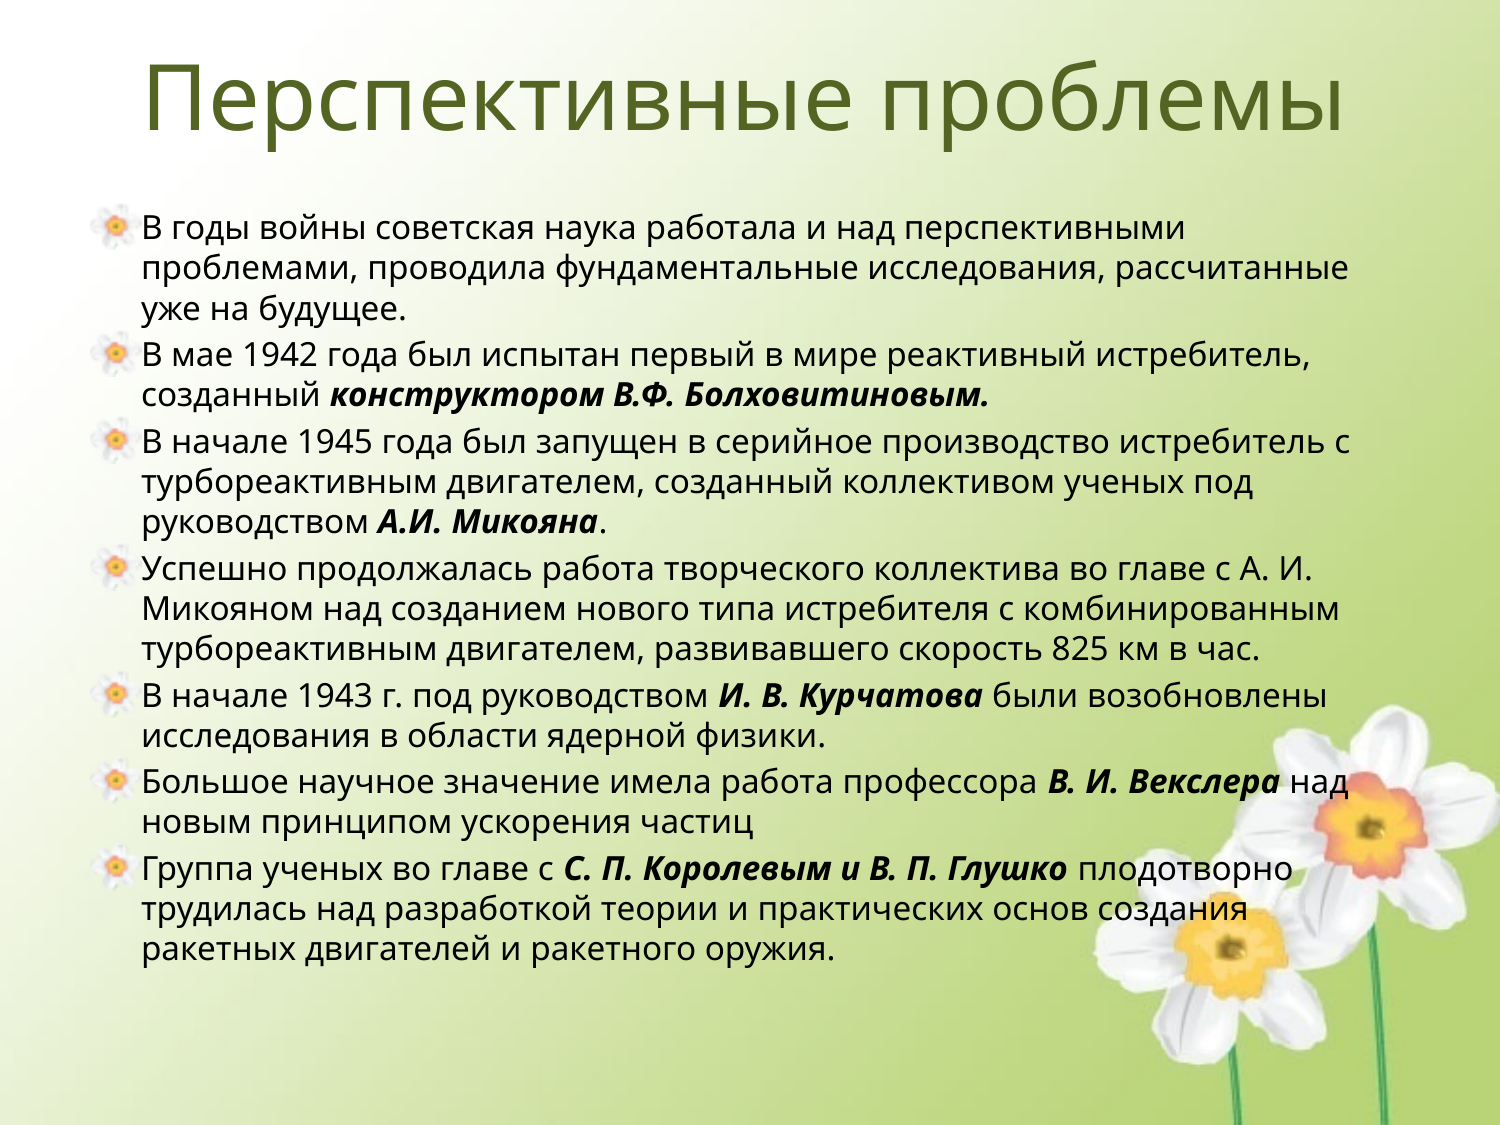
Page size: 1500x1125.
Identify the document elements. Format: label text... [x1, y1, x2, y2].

title Перспективные проблемы [70, 0, 1421, 188]
list В годы войны советская наука работала и над перспективными проблемами, проводила фундаментальные исследования, рассчитанные уже на будущее. В мае 1942 года был испытан первый в мире реактивный истребитель, созданный конструктором В.Ф. Болховитиновым. В начале 1945 года был запущен в серийное производство истребитель с турбореактивным двигателем, созданный коллективом ученых под руководством А.И. Микояна. Успешно продолжалась работа творческого коллектива во главе с А. И. Микояном над созданием нового типа истребителя с комбинированным турбореактивным двигателем, развивавшего скорость 825 км в час. В начале 1943 г. под руководством И. В. Курчатова были возобновлены исследования в области ядерной физики. Большое научное значение имела работа профессора В. И. Векслера над новым принципом ускорения частиц Группа ученых во главе с С. П. Королевым и В. П. Глушко плодотворно трудилась над разработкой теории и практических основ создания ракетных двигателей и ракетного оружия. [75, 199, 1425, 1005]
picture [0, 0, 1500, 1125]
